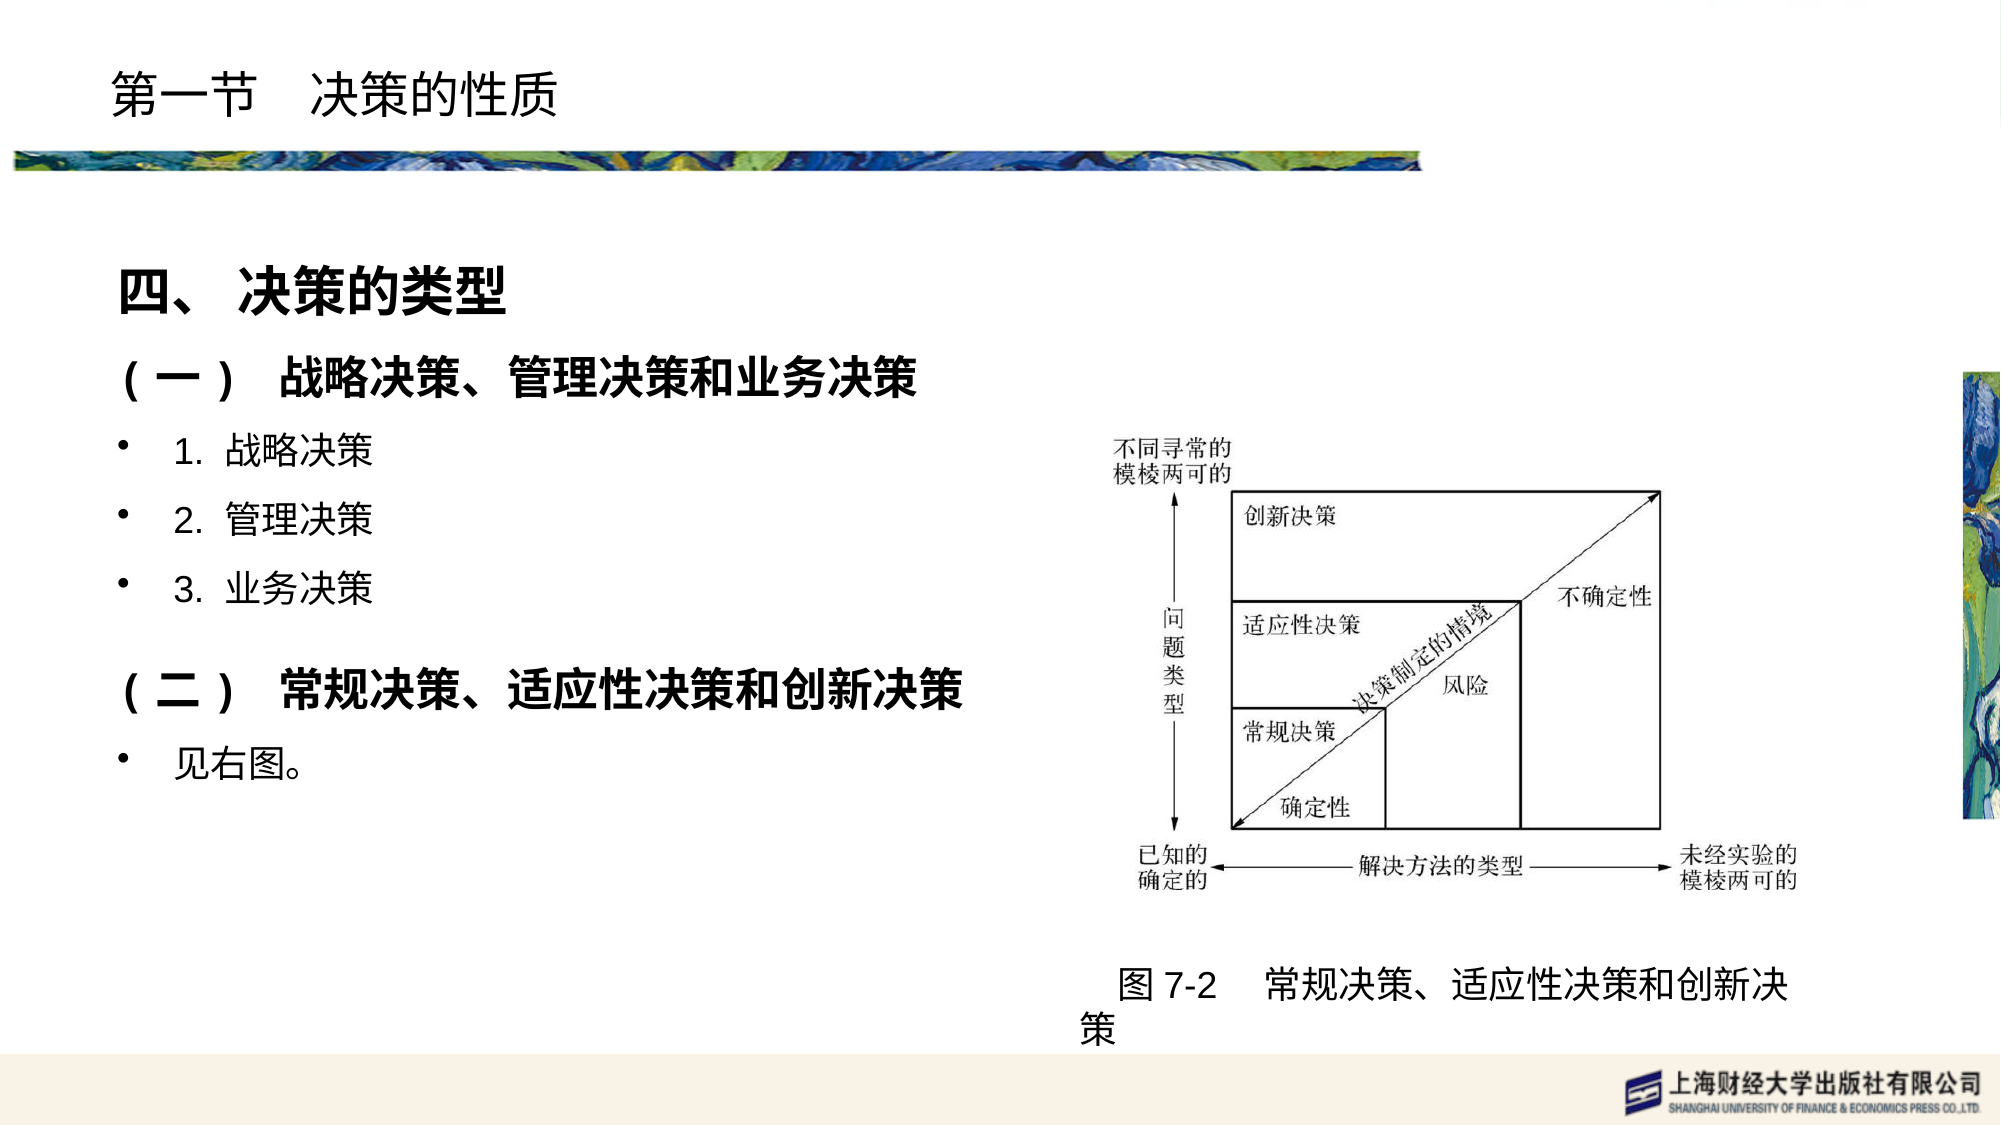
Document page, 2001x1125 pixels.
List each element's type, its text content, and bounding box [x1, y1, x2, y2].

text_box 图7-2 常规决策、适应性决策和创新决策 [1064, 953, 1835, 1058]
title 第一节 决策的性质 [94, 42, 1451, 146]
list 四、 决策的类型 (一) 战略决策、管理决策和业务决策 1. 战略决策 2. 管理决策 3. 业务决策 (二) 常规决策、适应性决策和创新决策 见右图。 [102, 233, 1898, 1032]
picture [0, 0, 2001, 1125]
